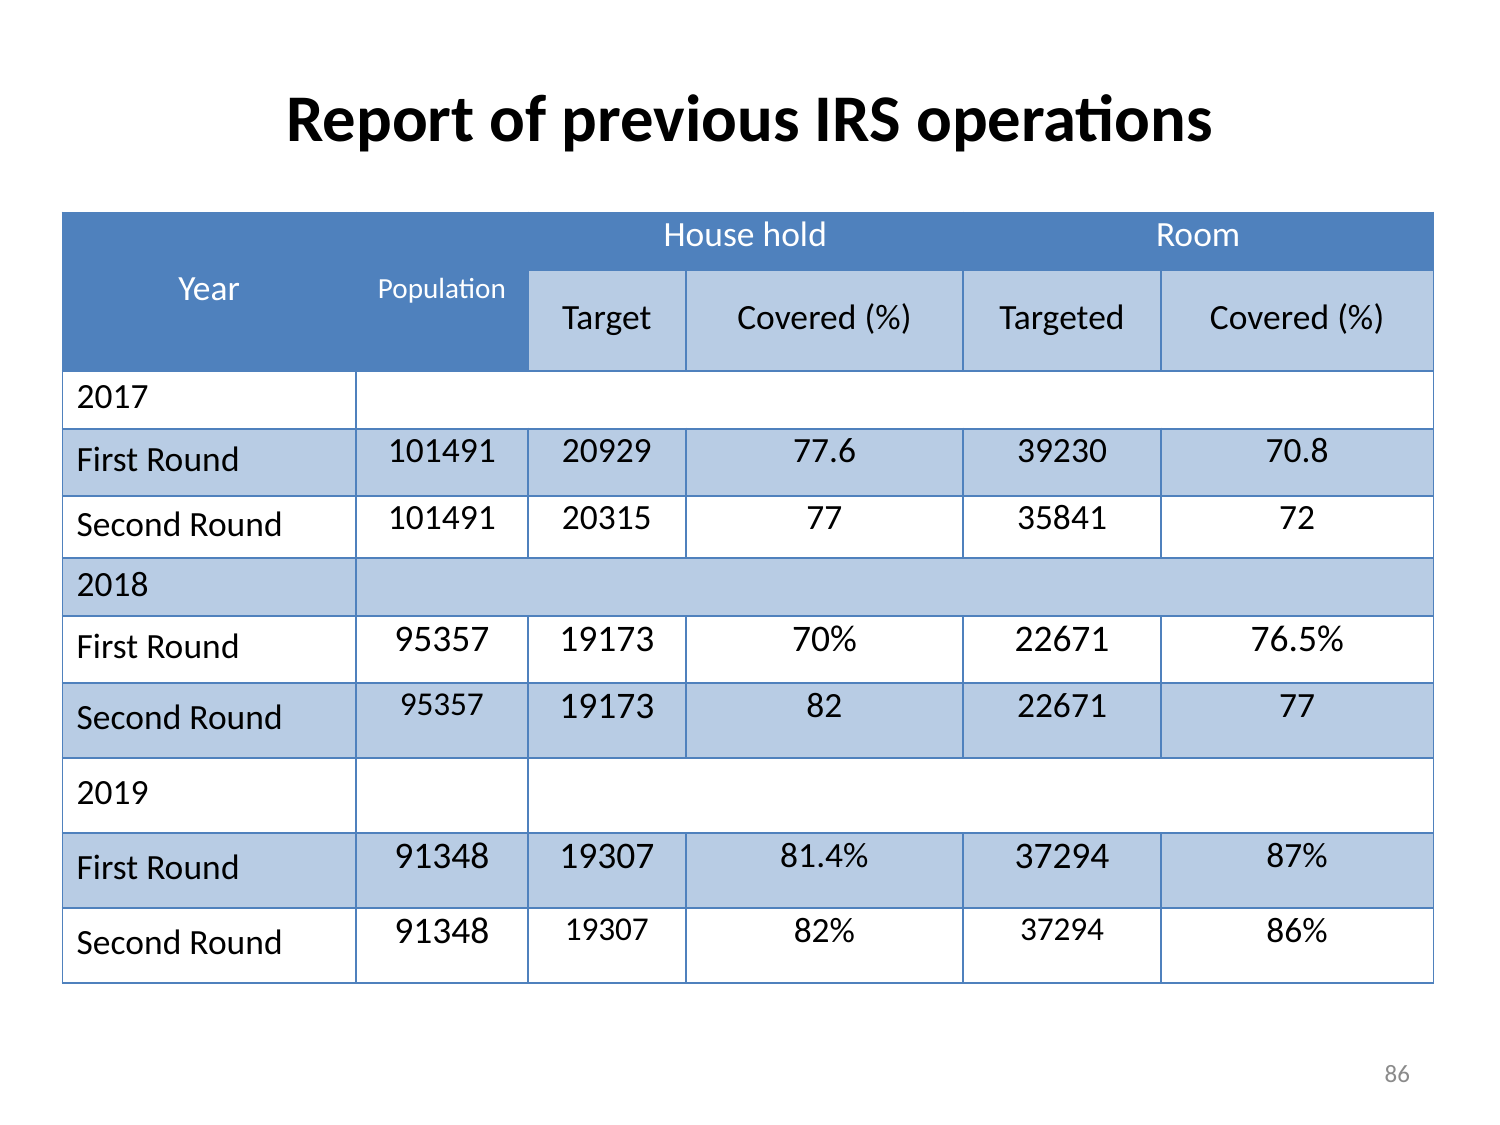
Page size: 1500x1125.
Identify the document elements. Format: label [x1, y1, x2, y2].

table_cell [357, 834, 527, 907]
table_cell [357, 909, 527, 982]
table_cell [687, 834, 962, 907]
table_cell [964, 684, 1160, 757]
table_cell [964, 497, 1160, 557]
table_cell [529, 834, 685, 907]
table_cell [529, 497, 685, 557]
table_cell [1162, 834, 1433, 907]
table_cell [63, 497, 355, 557]
table_cell [63, 430, 355, 495]
table_cell [529, 759, 1433, 832]
table_cell [63, 372, 355, 428]
table_cell [63, 834, 355, 907]
table_cell [357, 497, 527, 557]
table_cell [964, 834, 1160, 907]
table_cell [529, 684, 685, 757]
table_cell [63, 559, 355, 615]
table_cell [964, 271, 1160, 370]
table_cell [357, 559, 1433, 615]
table_cell [357, 617, 527, 682]
table_cell [1162, 909, 1433, 982]
table_cell [63, 909, 355, 982]
table_cell [1162, 684, 1433, 757]
table_cell [687, 271, 962, 370]
table_header [357, 213, 527, 370]
table_cell [1162, 271, 1433, 370]
table_cell [357, 372, 1433, 428]
table_cell [687, 430, 962, 495]
table_cell [357, 759, 527, 832]
table_header [529, 213, 962, 269]
table_cell [687, 617, 962, 682]
table_cell [529, 430, 685, 495]
table_cell [964, 909, 1160, 982]
table_header [964, 213, 1433, 269]
table_cell [687, 909, 962, 982]
table_cell [529, 271, 685, 370]
table_cell [964, 430, 1160, 495]
table_cell [687, 497, 962, 557]
table_cell [1162, 430, 1433, 495]
table_cell [687, 684, 962, 757]
table_cell [529, 909, 685, 982]
title [50, 75, 1451, 155]
table_cell [1162, 497, 1433, 557]
table_cell [964, 617, 1160, 682]
table_cell [1162, 617, 1433, 682]
table_cell [357, 430, 527, 495]
table_cell [357, 684, 527, 757]
table_cell [63, 759, 355, 832]
table_cell [529, 617, 685, 682]
table_header [63, 213, 355, 370]
slide_number [1074, 1042, 1425, 1103]
table_cell [63, 684, 355, 757]
table_cell [63, 617, 355, 682]
